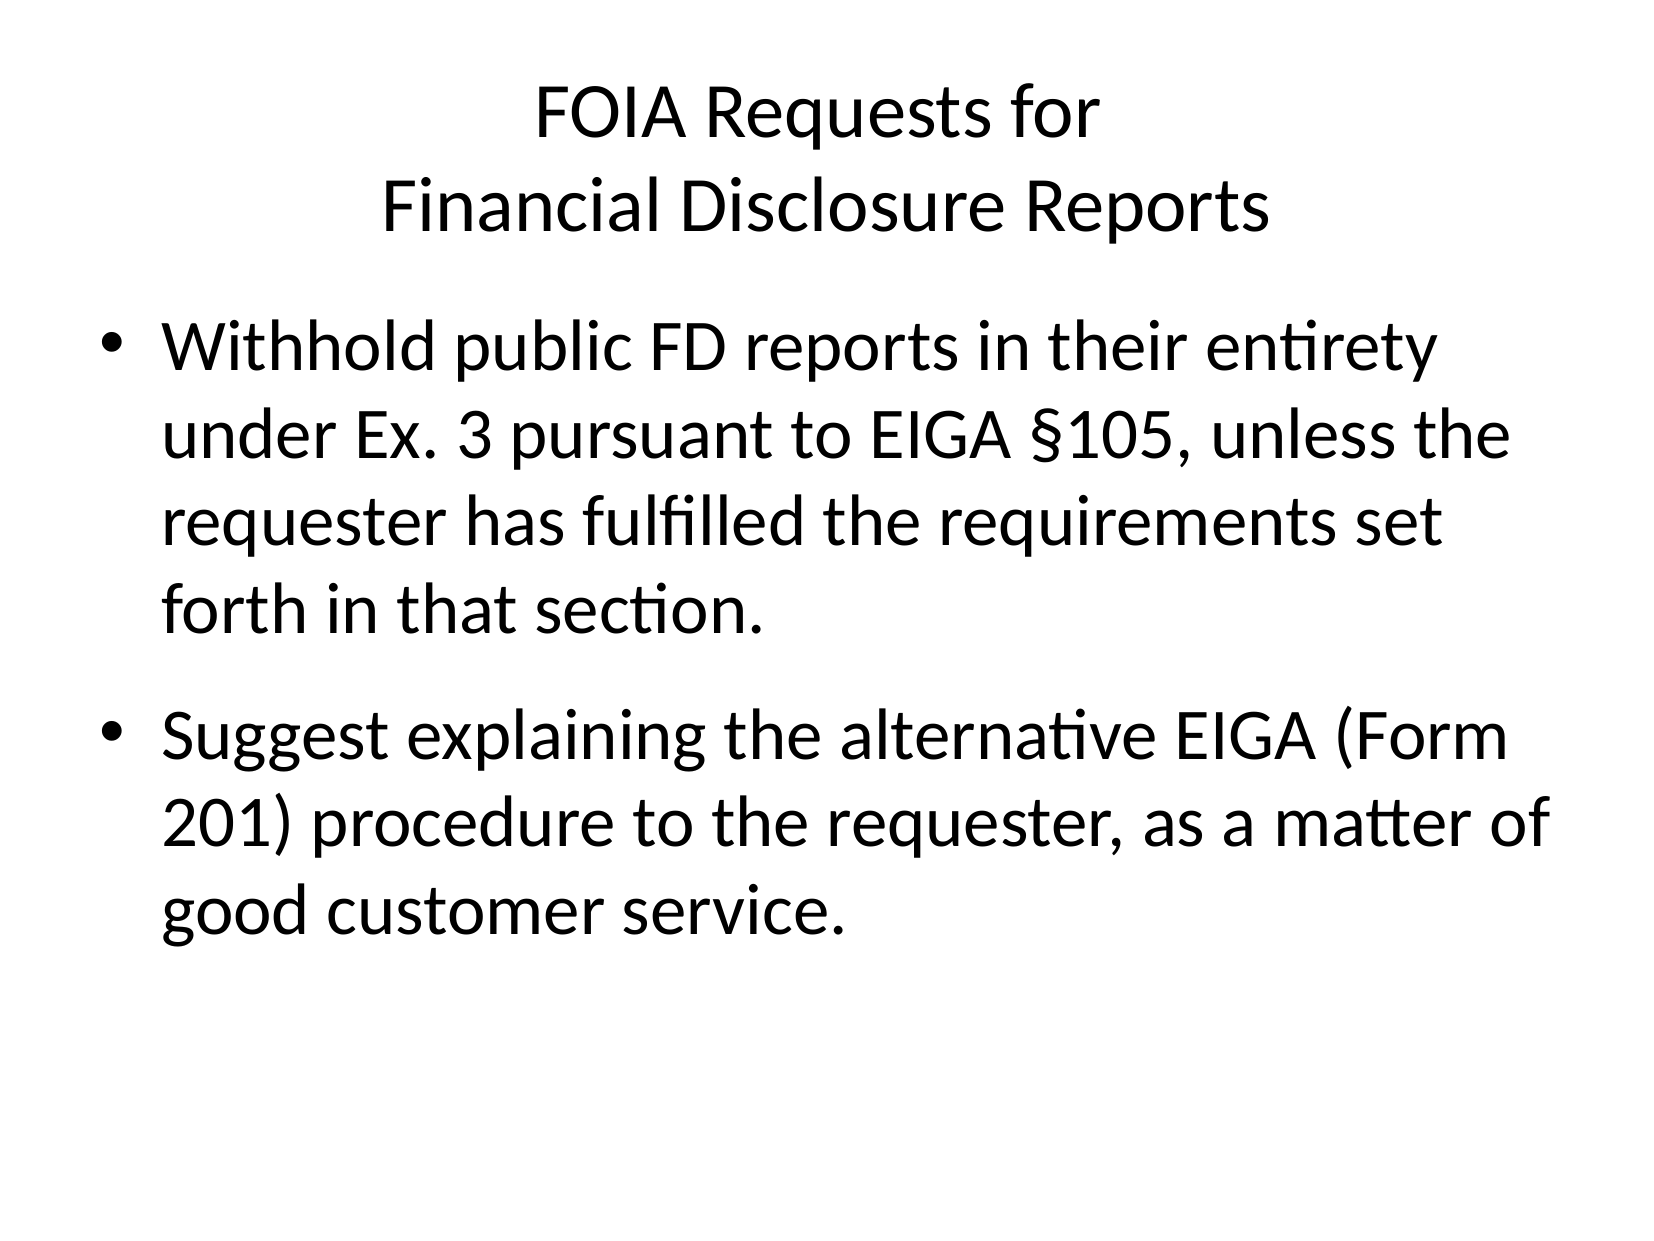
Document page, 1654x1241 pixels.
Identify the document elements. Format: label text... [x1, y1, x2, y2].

list Withhold public FD reports in their entirety under Ex. 3 pursuant to EIGA §105, unless the requester has fulfilled the requirements set forth in that section. Suggest explaining the alternative EIGA (Form 201) procedure to the requester, as a matter of good customer service. [82, 289, 1571, 1108]
title FOIA Requests for Financial Disclosure Reports [82, 49, 1571, 257]
